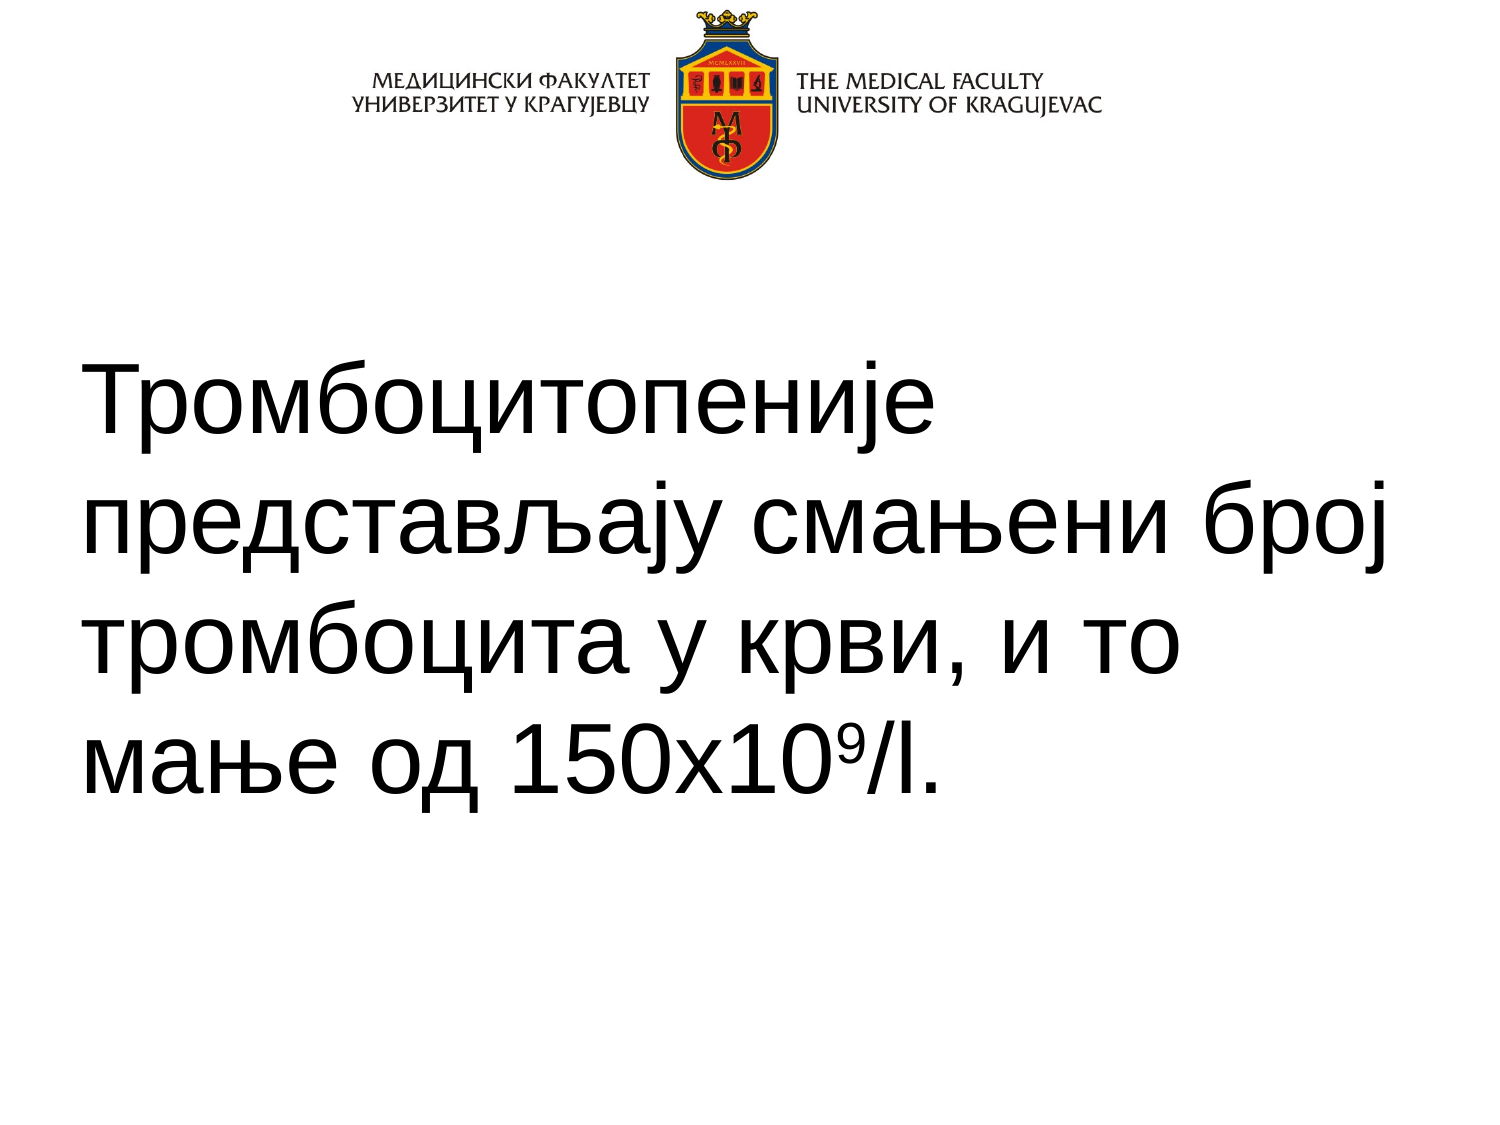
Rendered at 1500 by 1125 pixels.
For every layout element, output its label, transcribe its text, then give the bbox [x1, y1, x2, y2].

list Тромбоцитопеније представљају смањени број тромбоцита у крви, и то мање од 150x109/l. [64, 326, 1416, 611]
picture [328, 0, 1125, 191]
